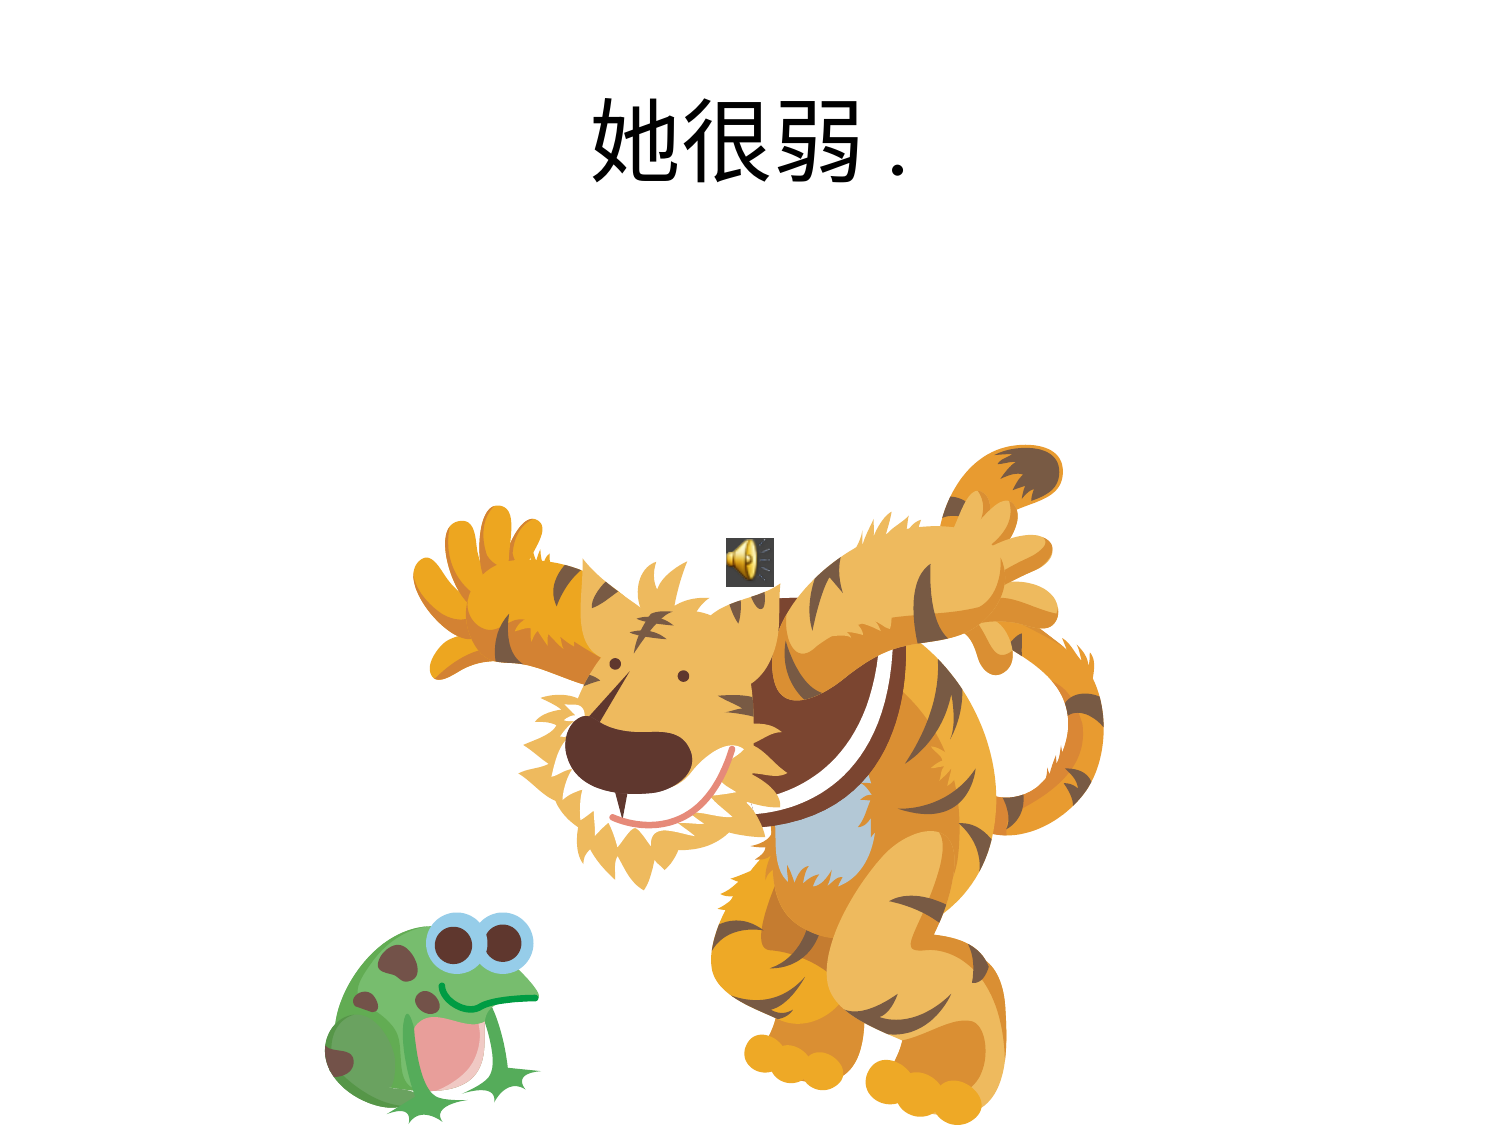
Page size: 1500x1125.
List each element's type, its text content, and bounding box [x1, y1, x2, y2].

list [324, 444, 1104, 1125]
title 她很弱. [75, 45, 1425, 233]
picture [724, 537, 776, 588]
